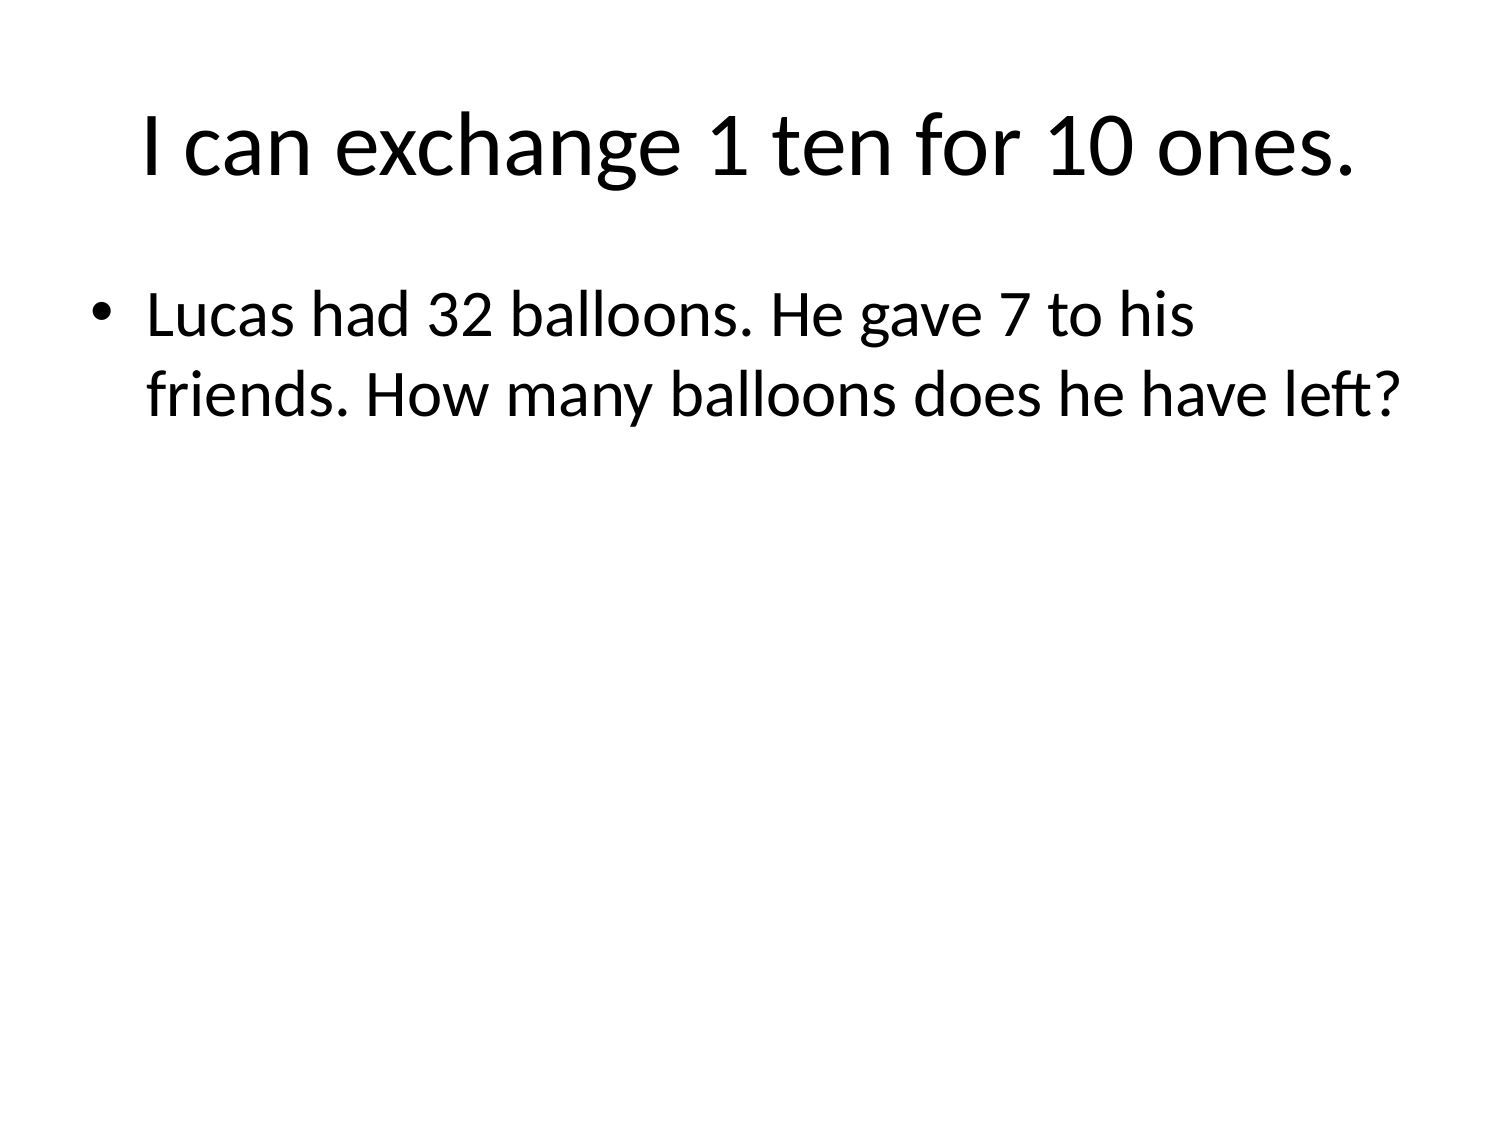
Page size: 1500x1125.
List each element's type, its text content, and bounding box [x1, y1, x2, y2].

title I can exchange 1 ten for 10 ones. [75, 45, 1425, 233]
list Lucas had 32 balloons. He gave 7 to his friends. How many balloons does he have left? [75, 262, 1425, 1005]
